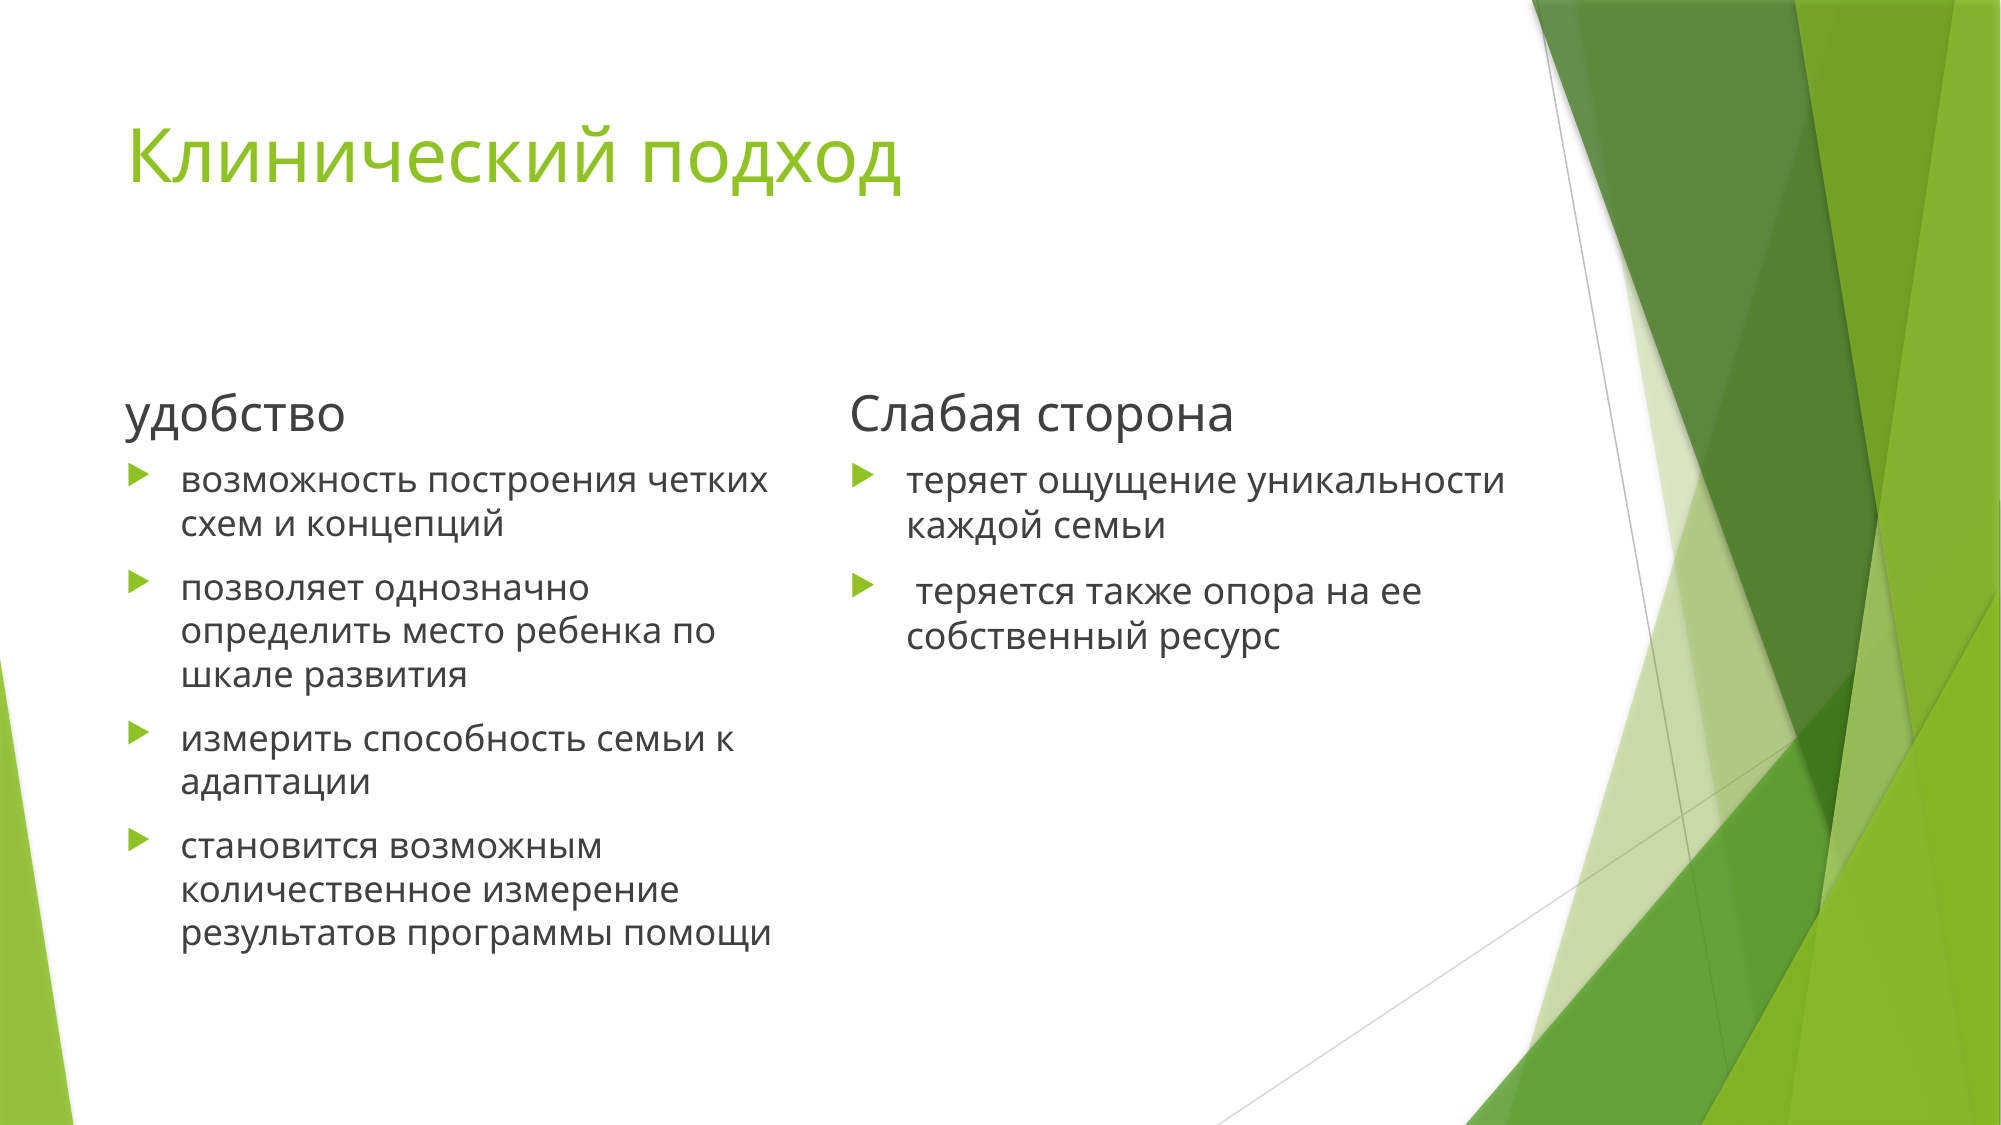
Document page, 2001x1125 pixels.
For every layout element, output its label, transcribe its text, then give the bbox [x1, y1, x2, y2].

title Клинический подход [111, 99, 1522, 317]
list теряет ощущение уникальности каждой семьи теряется также опора на ее собственный ресурс [834, 448, 1522, 991]
list возможность построения четких схем и концепций позволяет однозначно определить место ребенка по шкале развития измерить способность семьи к адаптации становится возможным количественное измерение результатов программы помощи [110, 448, 798, 991]
list Слабая сторона [834, 354, 1522, 448]
list удобство [110, 354, 798, 448]
